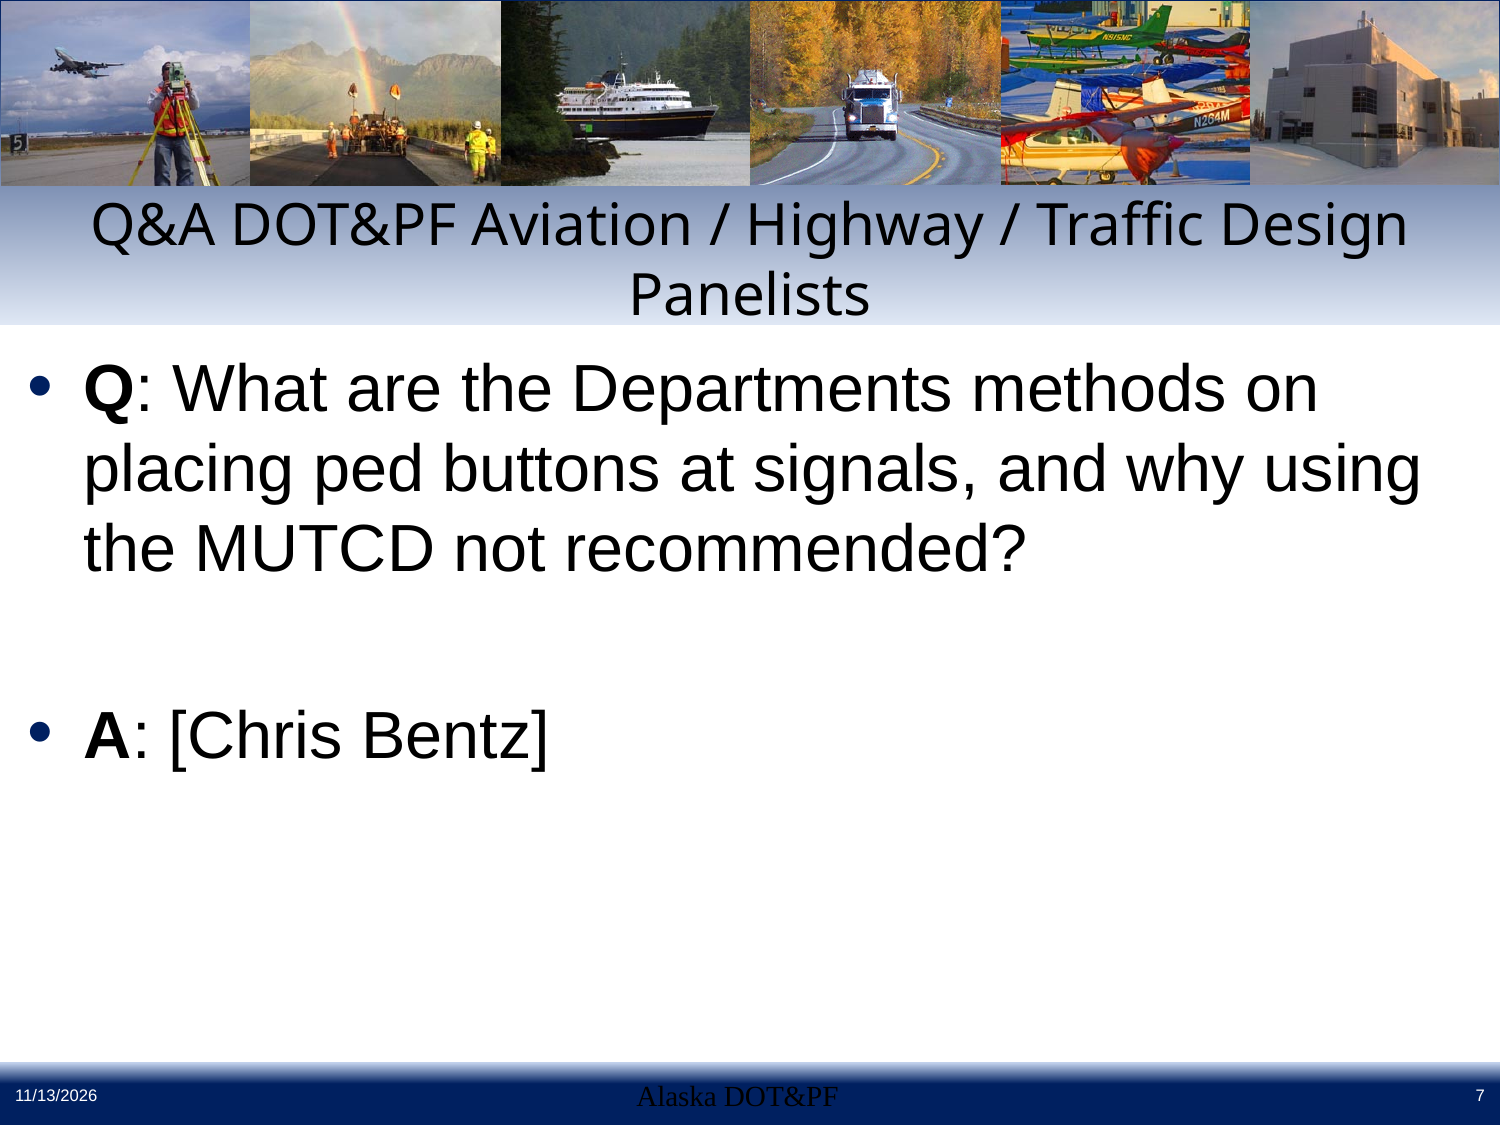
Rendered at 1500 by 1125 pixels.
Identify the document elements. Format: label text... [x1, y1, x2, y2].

slide_number 7 [1149, 1065, 1500, 1125]
picture [1, 1, 1499, 186]
list Q: What are the Departments methods on placing ped buttons at signals, and why using the MUTCD not recommended? A: [Chris Bentz] [12, 337, 1488, 1050]
footer Alaska DOT&PF [500, 1065, 975, 1125]
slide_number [0, 1065, 350, 1125]
title Q&A DOT&PF Aviation / Highway / Traffic Design Panelists [0, 189, 1500, 325]
